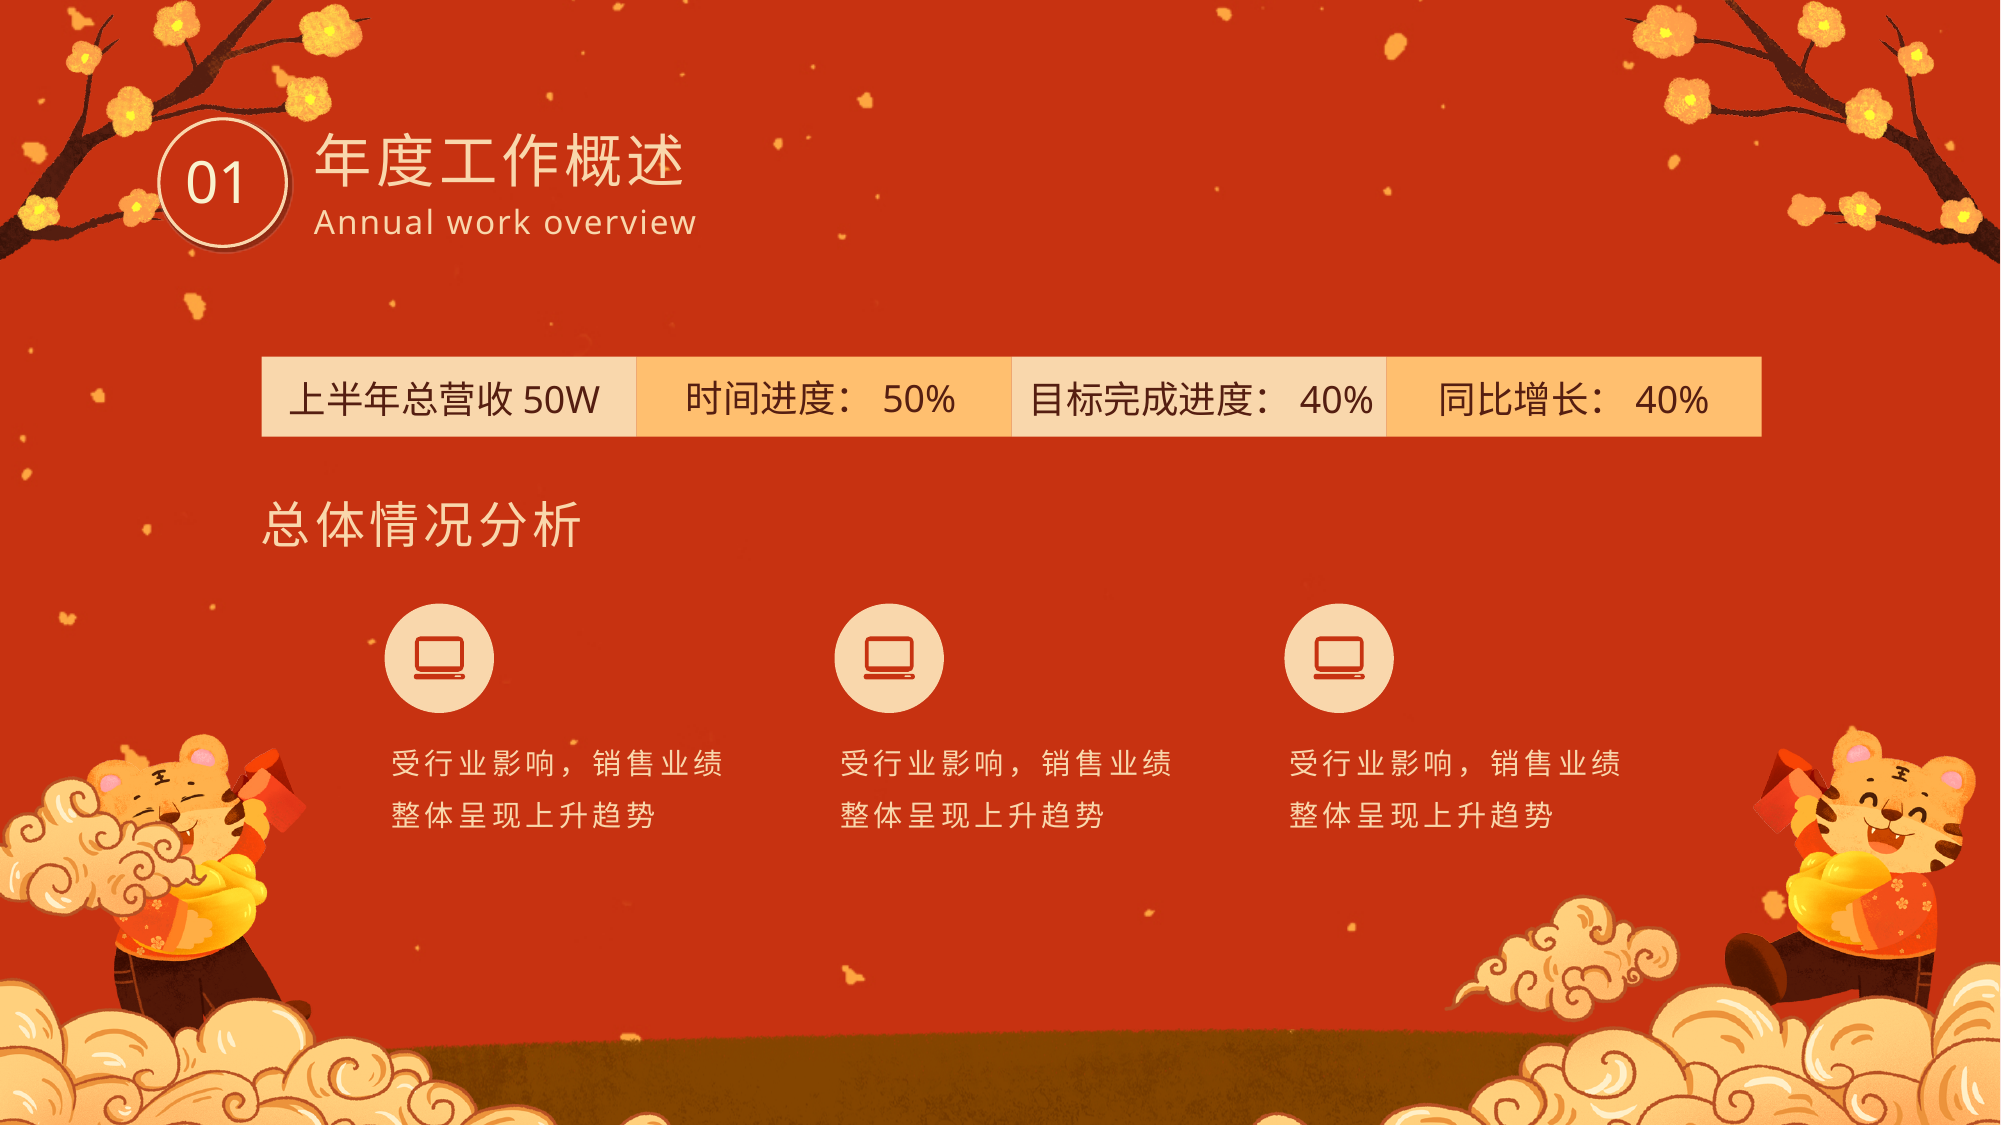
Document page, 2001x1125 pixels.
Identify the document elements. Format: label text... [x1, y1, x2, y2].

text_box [261, 356, 1762, 437]
text_box 受行业影响，销售业绩整体呈现上升趋势 [825, 720, 1223, 840]
text_box 受行业影响，销售业绩整体呈现上升趋势 [1274, 720, 1672, 840]
picture [0, 0, 2001, 1125]
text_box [268, 367, 1751, 430]
text_box 总体情况分析 [246, 485, 682, 561]
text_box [384, 603, 494, 713]
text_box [834, 603, 944, 713]
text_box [158, 118, 287, 247]
text_box 受行业影响，销售业绩整体呈现上升趋势 [376, 720, 773, 840]
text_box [1284, 603, 1394, 713]
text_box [299, 110, 937, 250]
